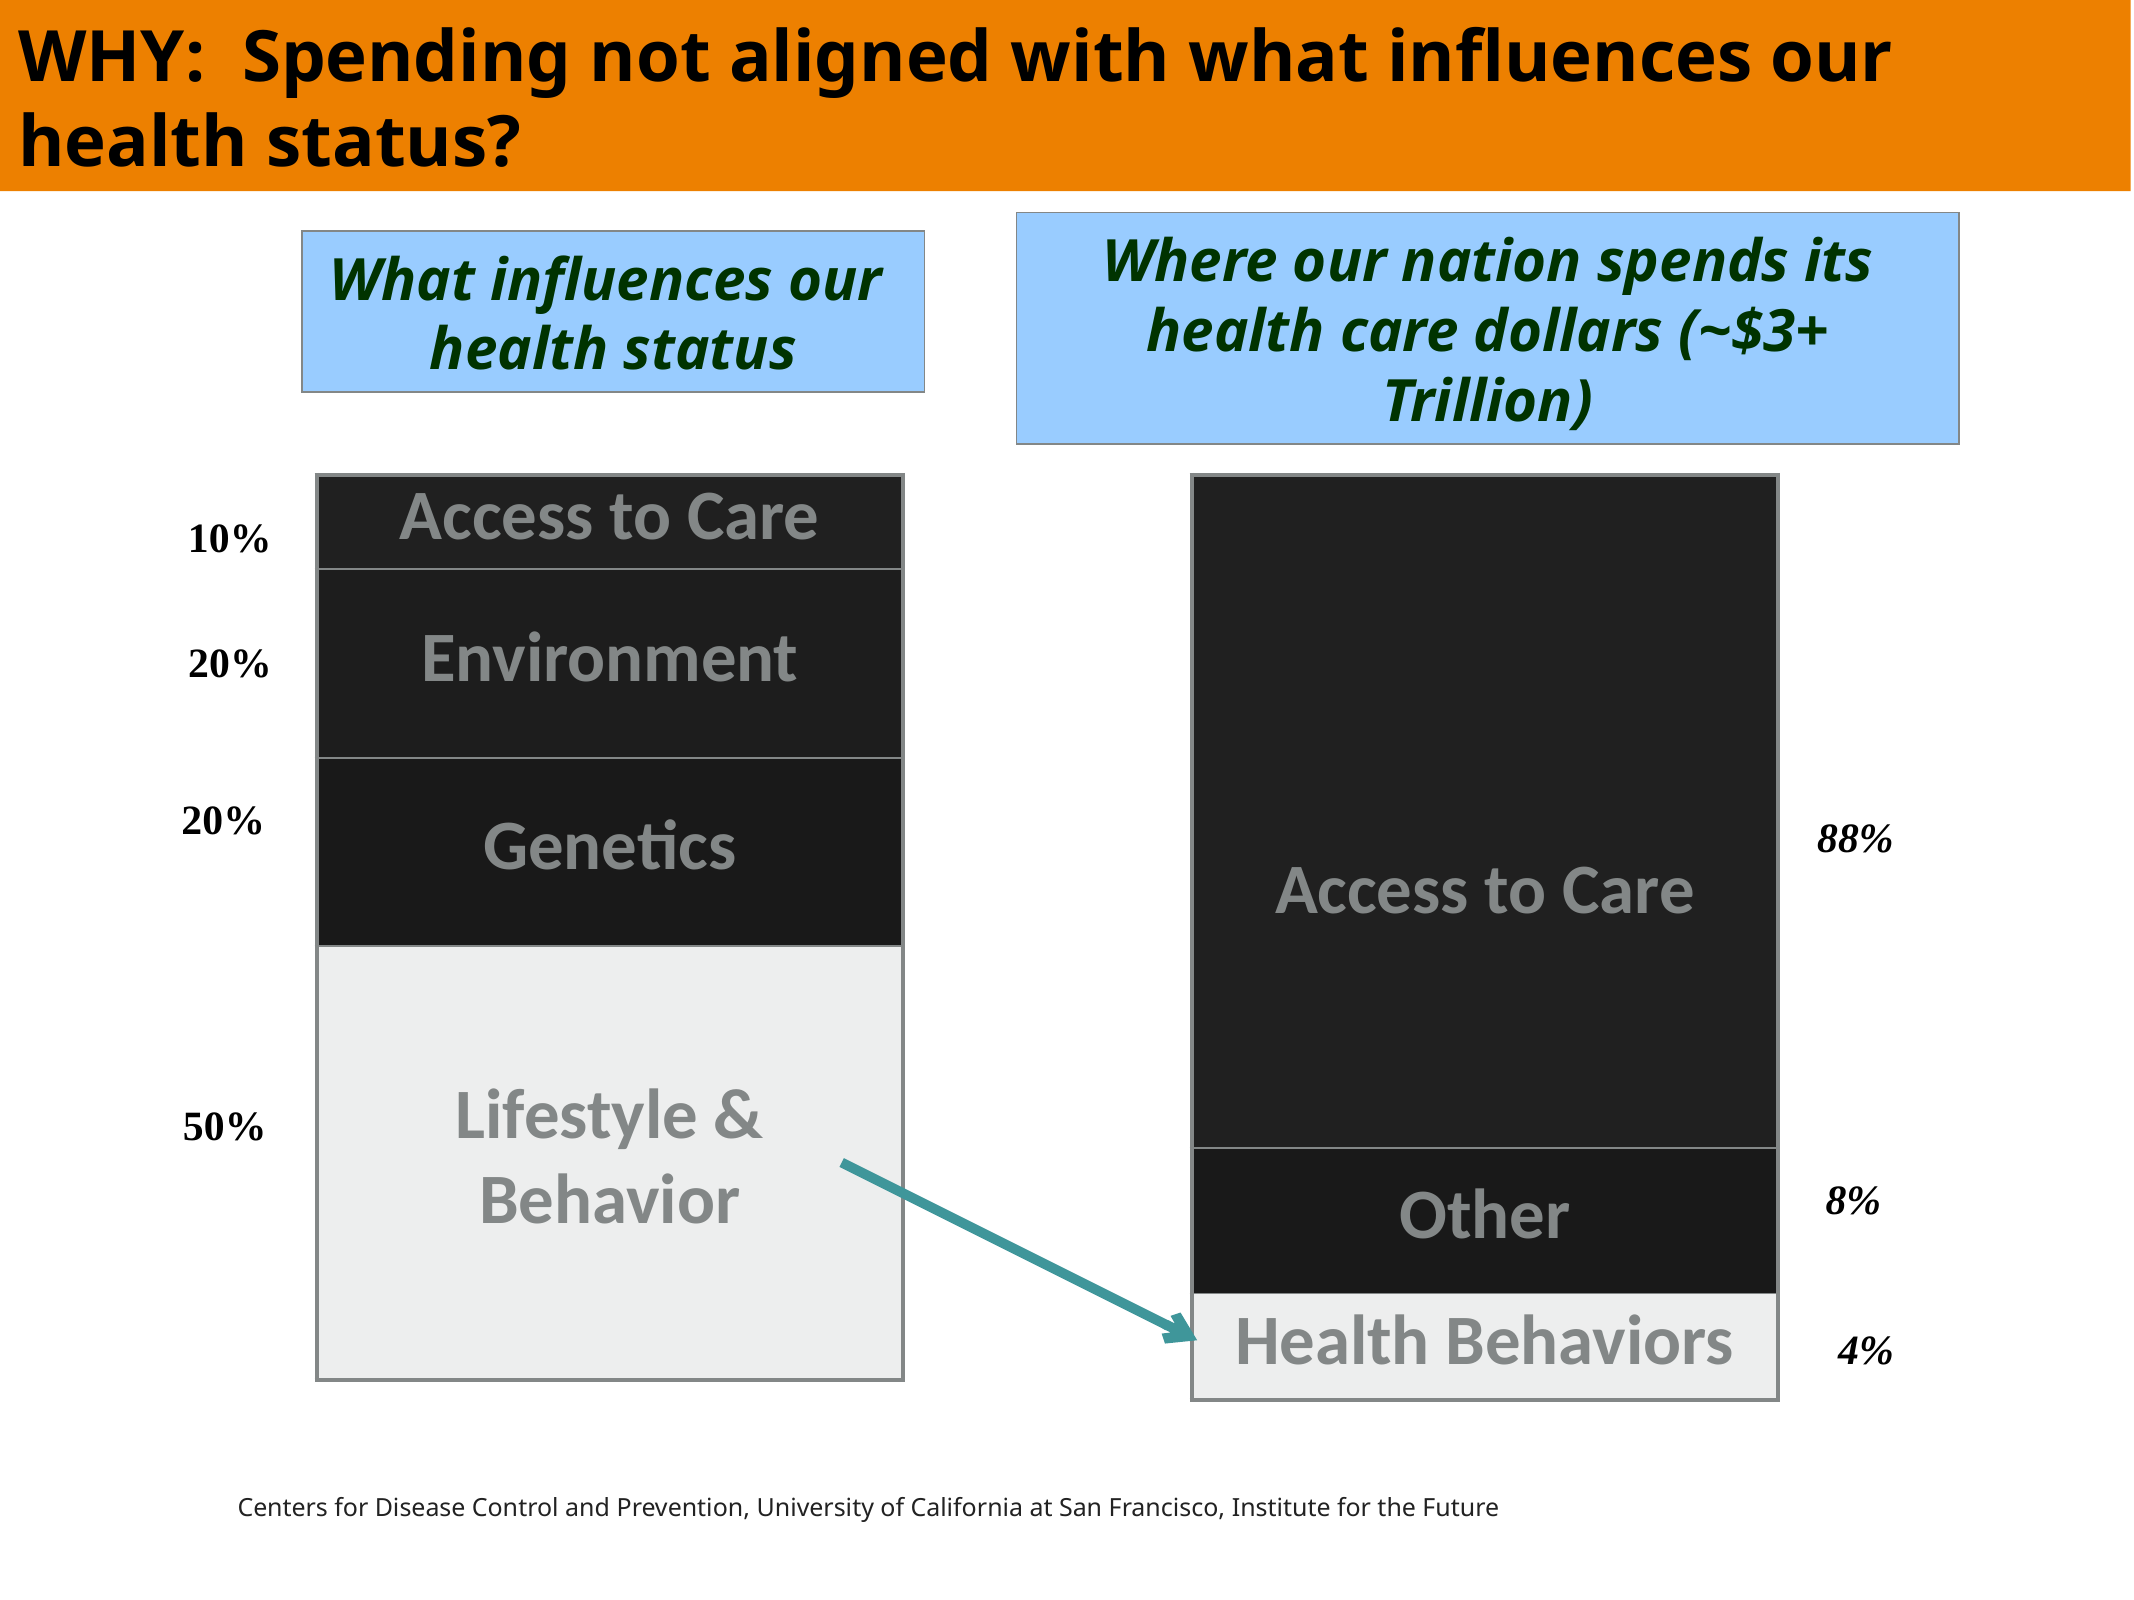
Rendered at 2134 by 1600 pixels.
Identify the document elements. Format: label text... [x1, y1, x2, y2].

text_box What influences our health status [302, 230, 925, 393]
text_box 4% [1816, 1312, 1916, 1384]
table_header Access to Care [1194, 477, 1776, 1147]
text_box 20% [166, 624, 294, 697]
table_cell Health Behaviors [1194, 1294, 1776, 1398]
table_cell Lifestyle & Behavior [319, 947, 901, 1378]
text_box 10% [166, 500, 345, 572]
text_box 88% [1795, 799, 1916, 872]
table_cell Other [1194, 1149, 1776, 1293]
table_cell Genetics [319, 759, 901, 945]
text_box 20% [160, 782, 287, 854]
text_box 8% [1804, 1162, 1903, 1234]
text_box 50% [161, 1087, 289, 1160]
table_cell Environment [319, 570, 901, 757]
text_box WHY: Spending not aligned with what influences our health status? [0, 0, 2131, 192]
table_header Access to Care [319, 477, 901, 568]
text_box Centers for Disease Control and Prevention, University of California at San Francisco, Institute for the Future [229, 1482, 1905, 1530]
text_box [841, 1162, 1198, 1341]
text_box Where our nation spends its health care dollars (~$3+ Trillion) [1016, 212, 1959, 444]
